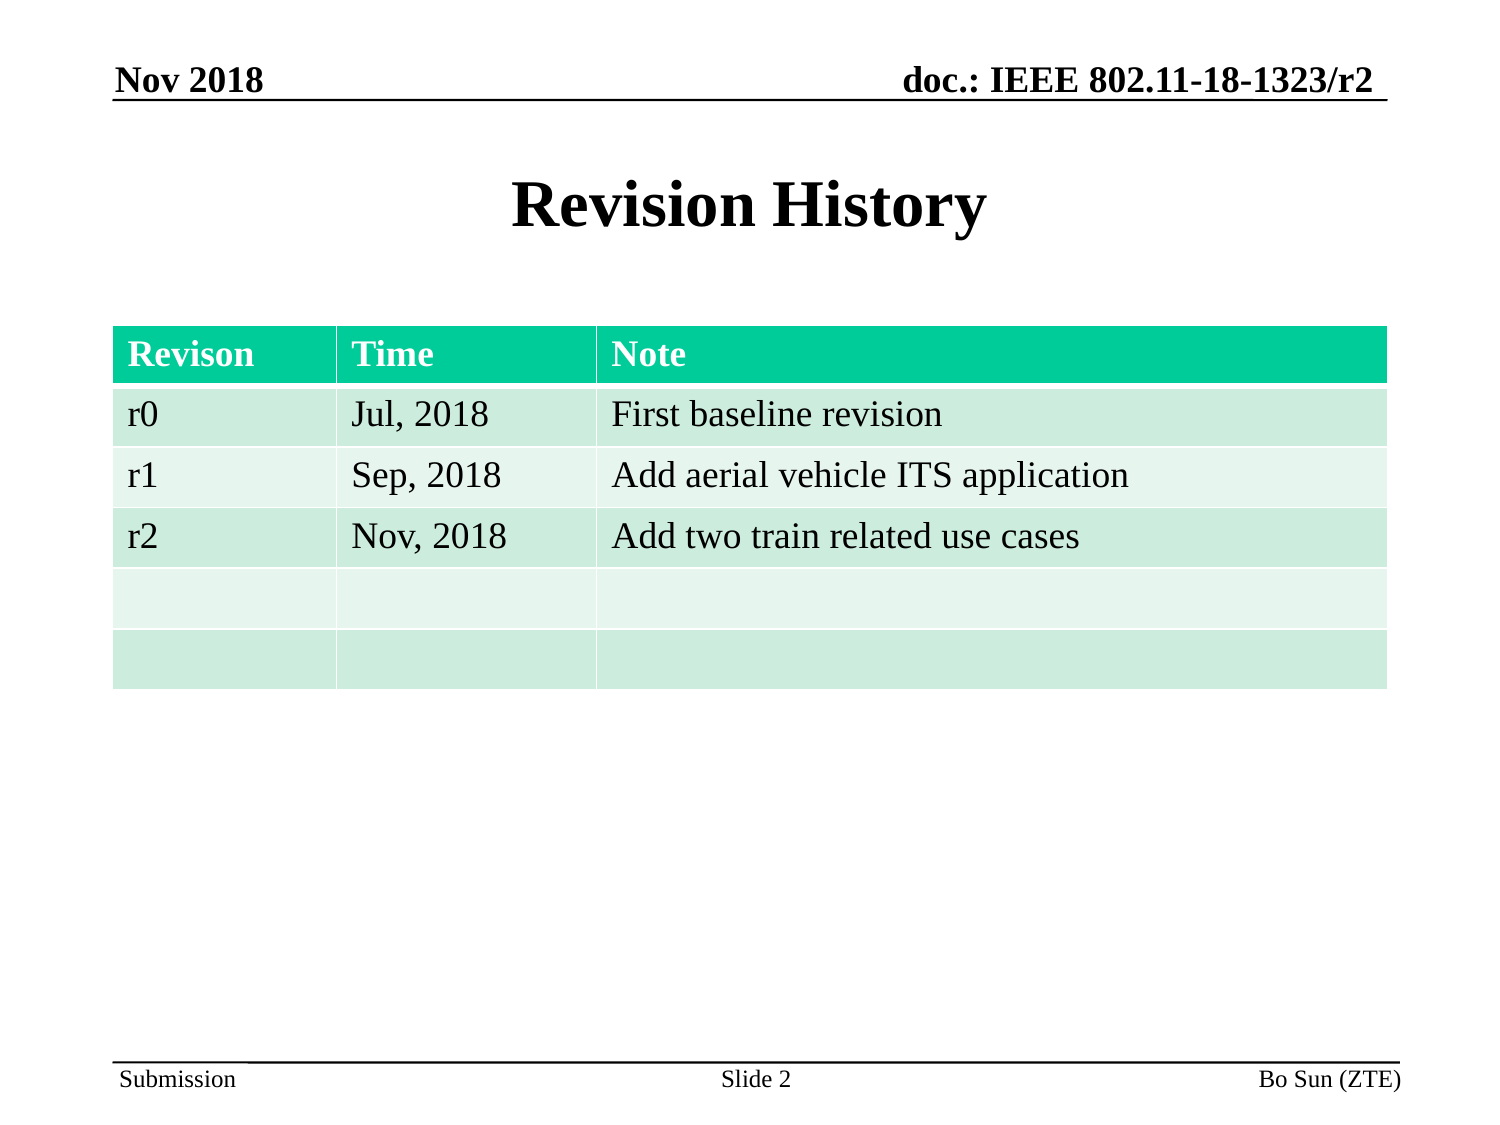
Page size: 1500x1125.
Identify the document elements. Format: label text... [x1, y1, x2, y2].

table_cell [597, 630, 1387, 689]
table_cell [597, 569, 1387, 628]
footer Bo Sun (ZTE) [1256, 1062, 1402, 1093]
table_header Revison [113, 326, 336, 383]
table_cell Add two train related use cases [597, 508, 1387, 567]
table_cell r0 [113, 389, 336, 446]
table_header Time [337, 326, 596, 383]
table_cell r1 [113, 448, 336, 507]
table_cell [337, 630, 596, 689]
table_cell Sep, 2018 [337, 448, 596, 507]
table_cell First baseline revision [597, 389, 1387, 446]
table_cell Nov, 2018 [337, 508, 596, 567]
slide_number Slide 2 [712, 1062, 800, 1093]
table_cell [113, 569, 336, 628]
table_cell [113, 630, 336, 689]
table_cell Add aerial vehicle ITS application [597, 448, 1387, 507]
table_cell r2 [113, 508, 336, 567]
table_cell [337, 569, 596, 628]
title Revision History [112, 112, 1388, 288]
table_header Note [597, 326, 1387, 383]
table_cell Jul, 2018 [337, 389, 596, 446]
